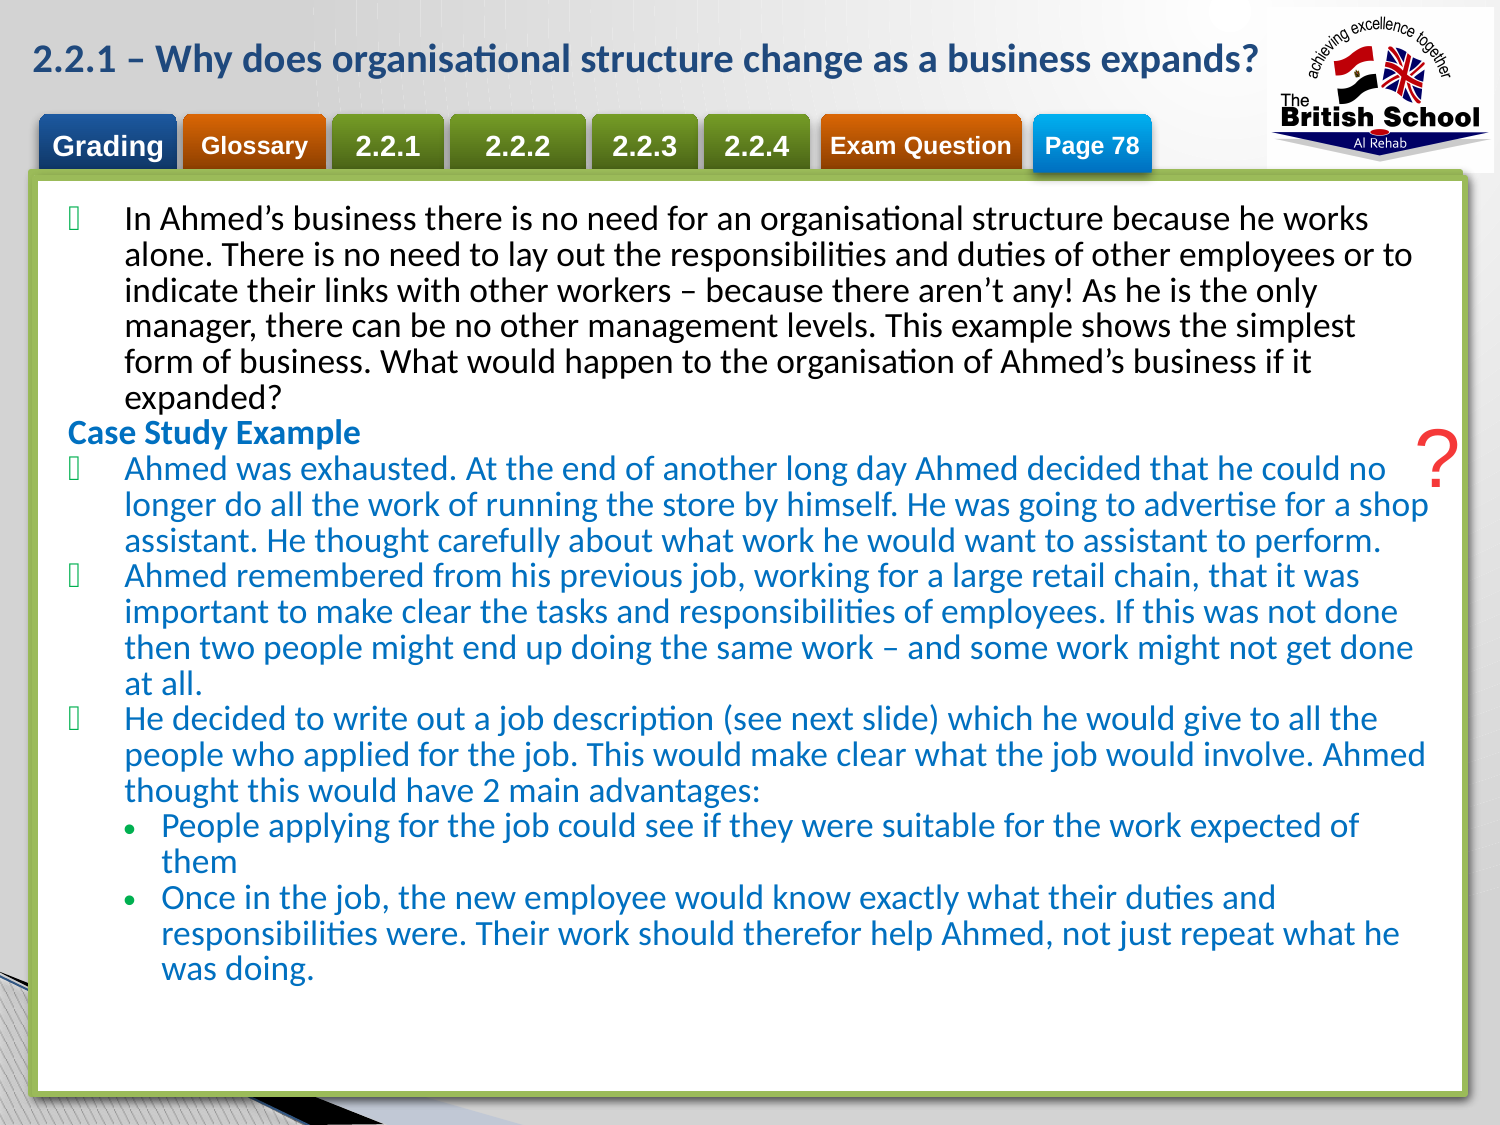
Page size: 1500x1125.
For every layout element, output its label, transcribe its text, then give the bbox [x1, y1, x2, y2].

picture [281, 1114, 303, 1125]
text_box Page 78 [1033, 114, 1152, 173]
title 2.2.1 – Why does organisational structure change as a business expands? [17, 7, 1282, 106]
text_box ? [1399, 397, 1459, 512]
table_header In Ahmed’s business there is no need for an organisational structure because he works alone. There is no need to lay out the responsibilities and duties of other employees or to indicate their links with other workers – because there aren’t any! As he is the only manager, there can be no other management levels. This example shows the simplest form of business. What would happen to the organisation of Ahmed’s business if it expanded? Case Study Example Ahmed was exhausted. At the end of another long day Ahmed decided that he could no longer do all the work of running the store by himself. He was going to advertise for a shop assistant. He thought carefully about what work he would want to assistant to perform. Ahmed remembered from his previous job, working for a large retail chain, that it was important to make clear the tasks and responsibilities of employees. If this was not done then two people might end up doing the same work – and some work might not get done at all. He decided to write out a job description (see next slide) which he would give to all the people who applied for the job. This would make clear what the job would involve. Ahmed thought this would have 2 main advantages: People applying for the job could see if they were suitable for the work expected of them Once in the job, the new employee would know exactly what their duties and responsibilities were. Their work should therefor help Ahmed, not just repeat what he was doing. [53, 196, 1447, 1082]
picture [1267, 7, 1495, 173]
text_box [35, 178, 1465, 1094]
